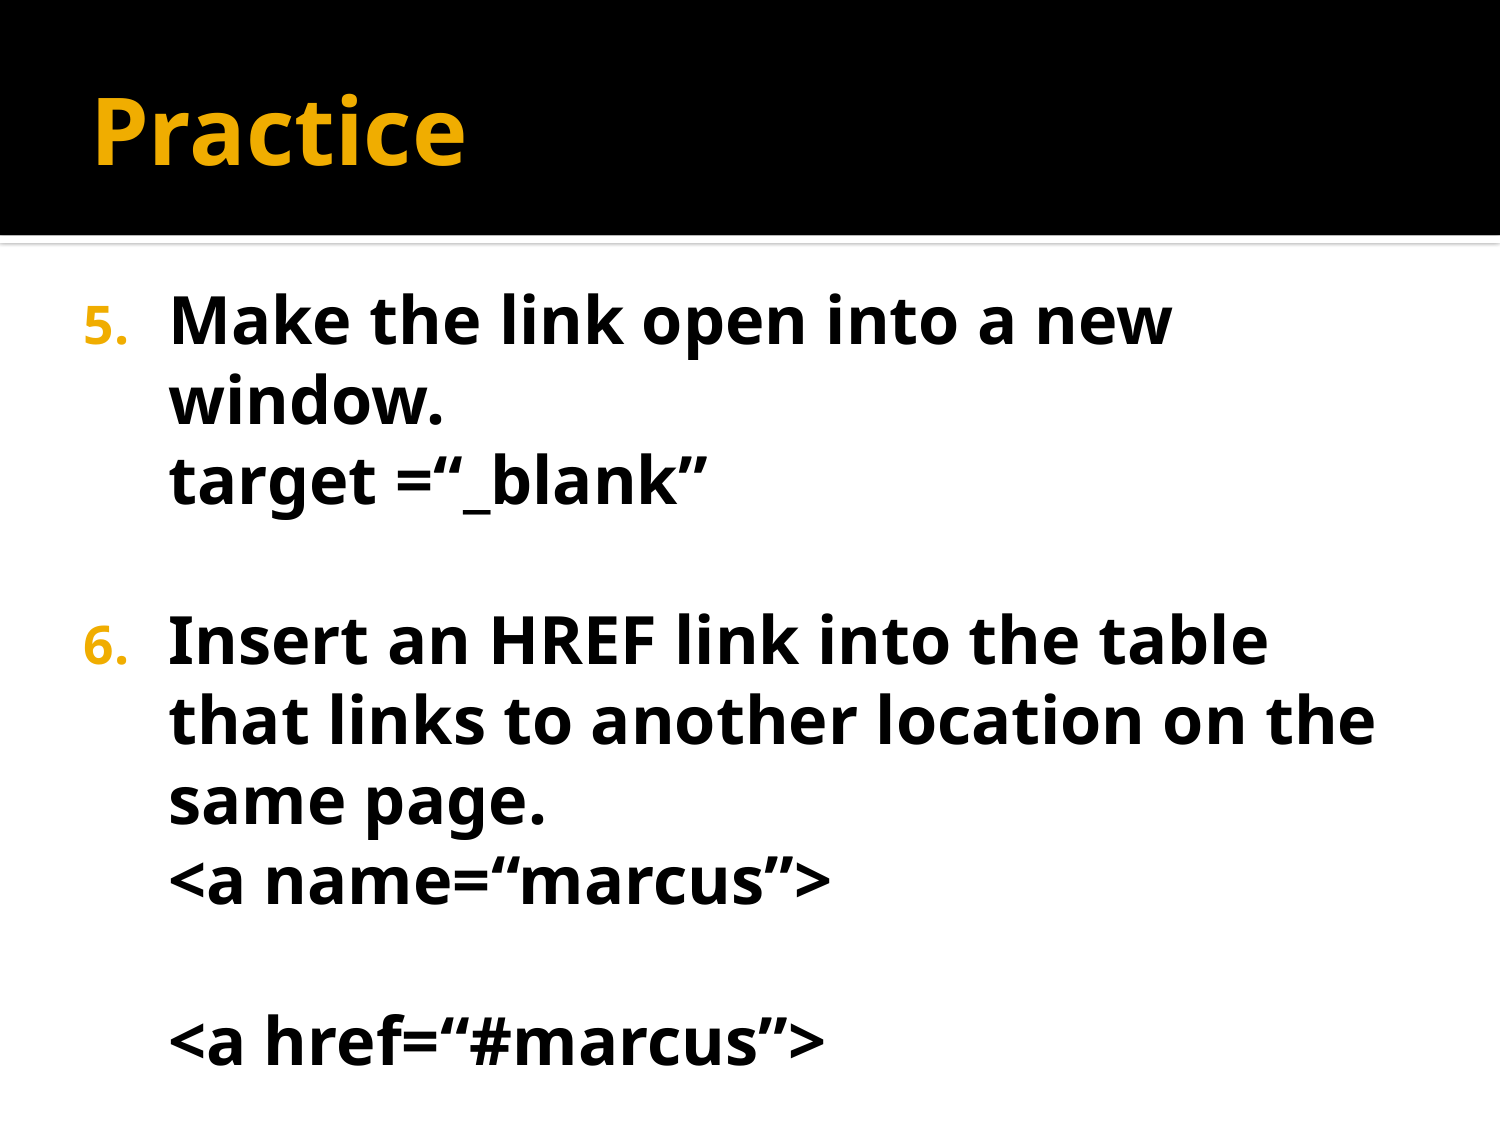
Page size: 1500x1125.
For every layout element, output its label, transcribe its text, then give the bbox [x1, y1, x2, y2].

list Make the link open into a new window. target =“_blank” Insert an HREF link into the table that links to another location on the same page. <a name=“marcus”> <a href=“#marcus”> [75, 262, 1425, 1088]
title Practice [75, 25, 1425, 231]
